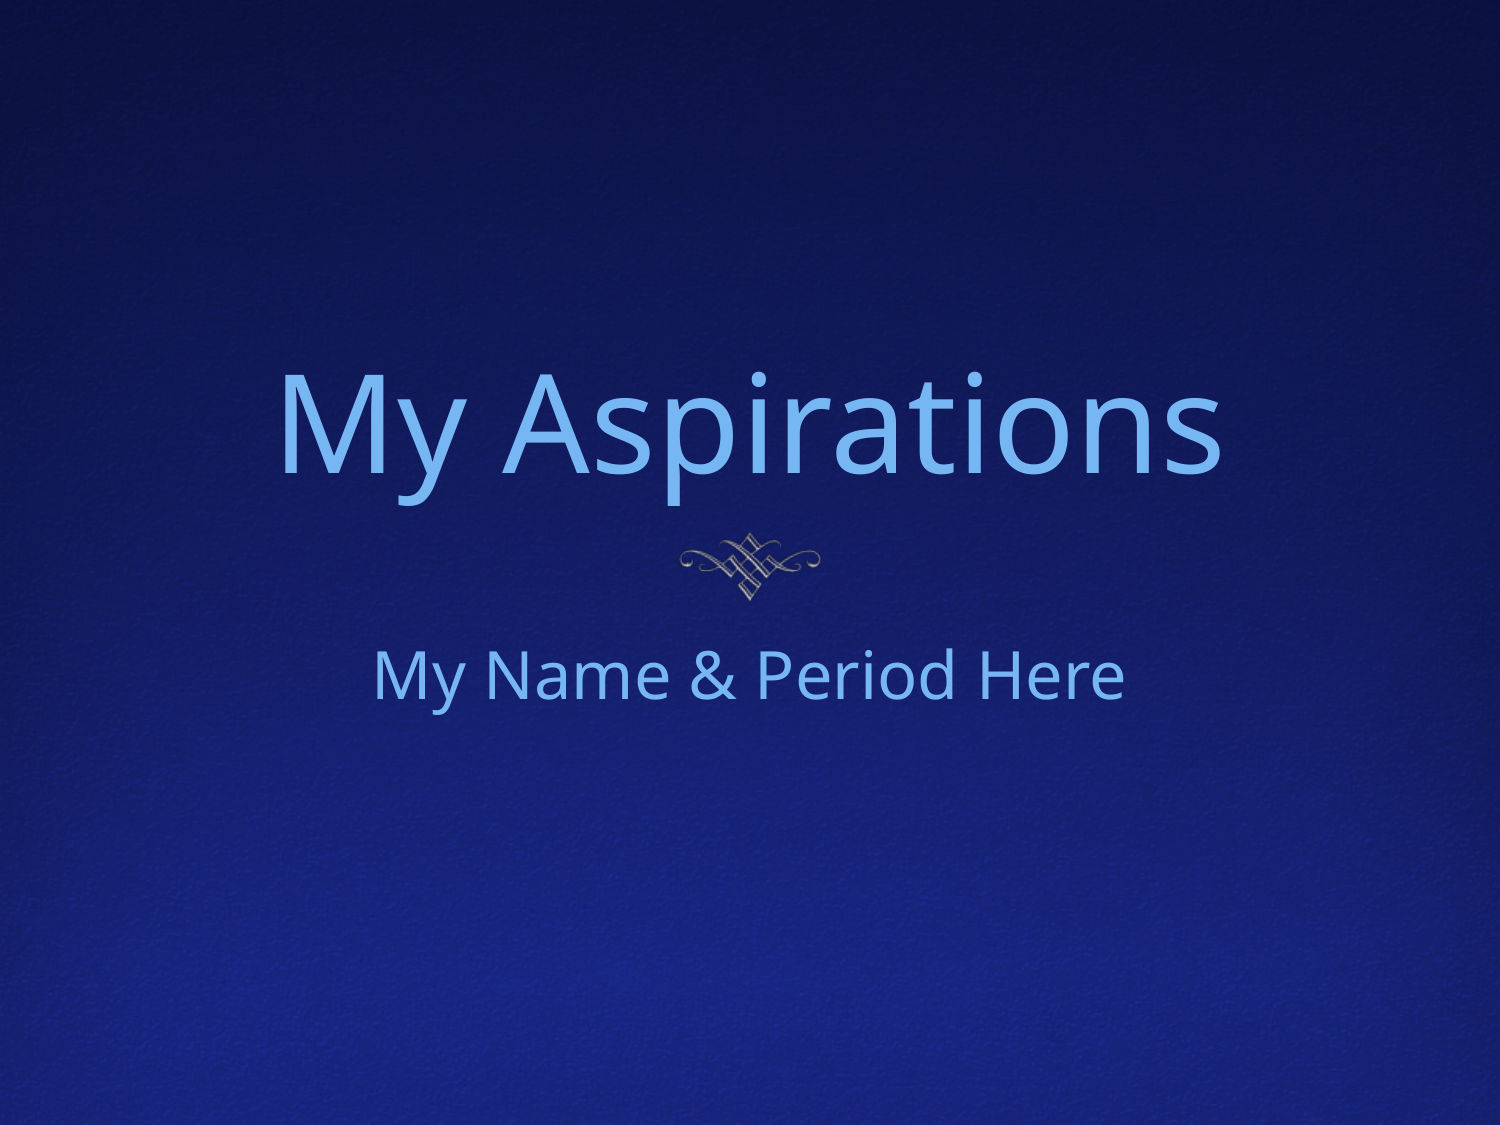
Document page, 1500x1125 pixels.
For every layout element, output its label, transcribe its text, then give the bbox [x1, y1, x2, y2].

subtitle My Name & Period Here [112, 624, 1388, 913]
title My Aspirations [112, 266, 1388, 508]
picture [657, 508, 843, 624]
